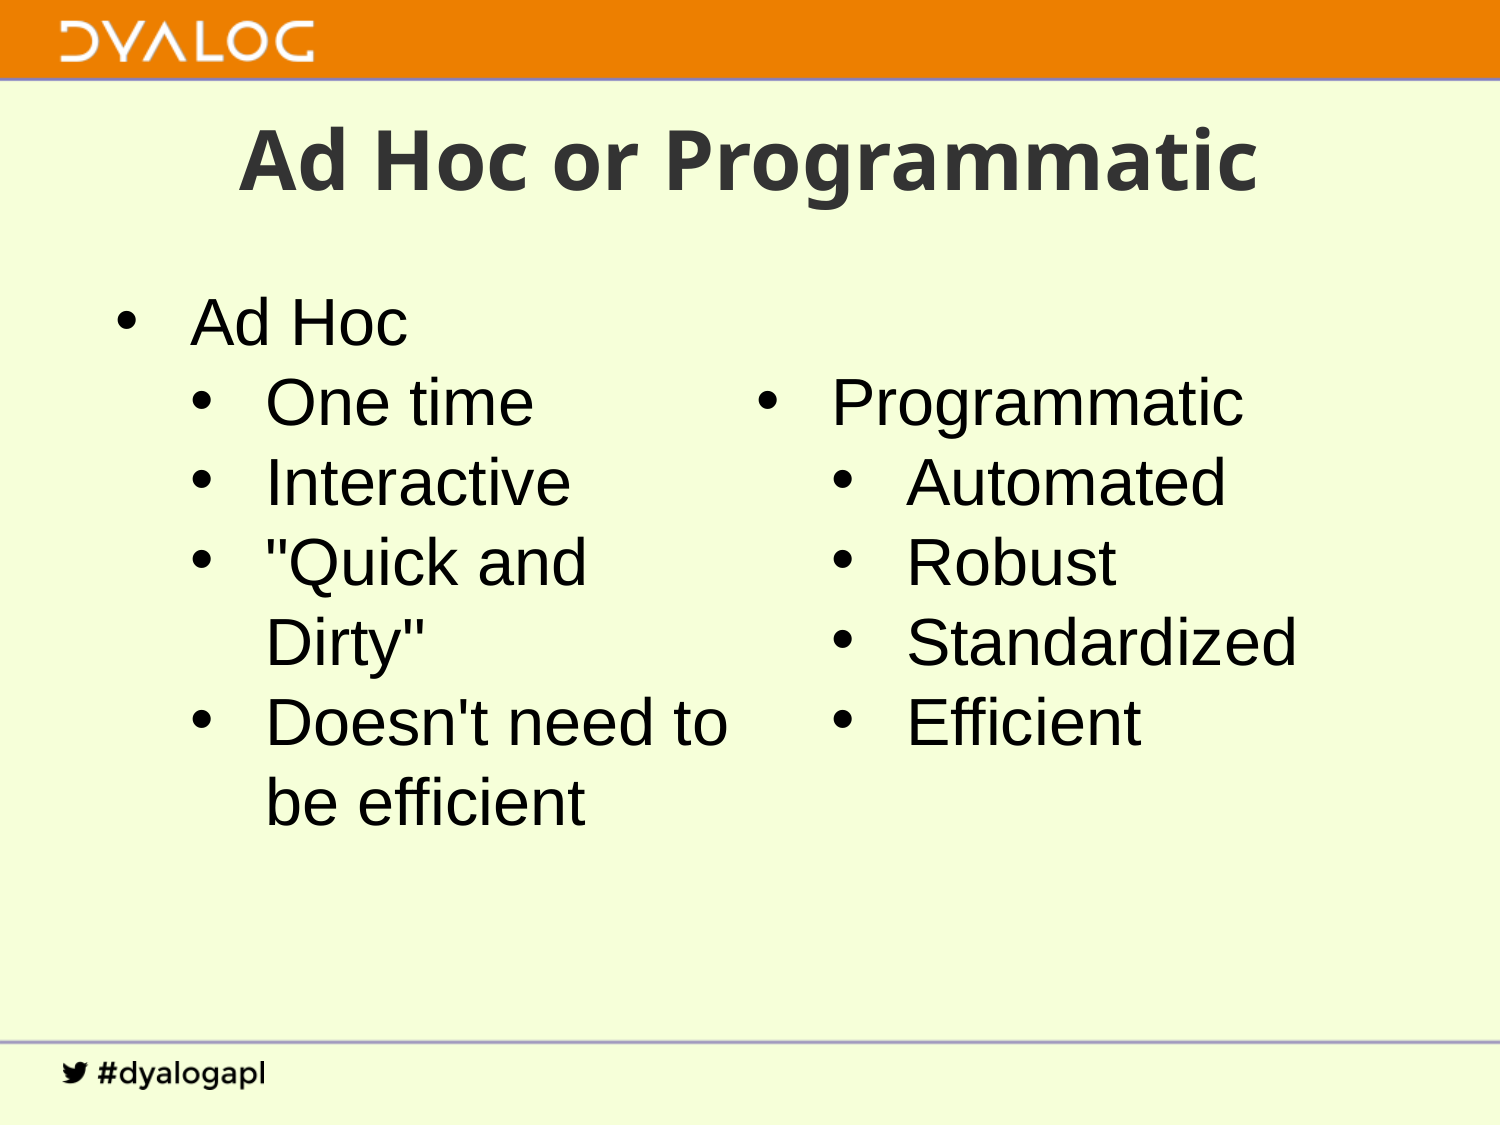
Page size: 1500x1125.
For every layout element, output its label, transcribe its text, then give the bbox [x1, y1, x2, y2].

title Ad Hoc or Programmatic [112, 99, 1388, 268]
subtitle Ad Hoc One time Interactive "Quick and Dirty" Doesn't need to be efficient Programmatic Automated Robust Standardized Efficient [100, 271, 1412, 992]
picture [0, 0, 1500, 1125]
